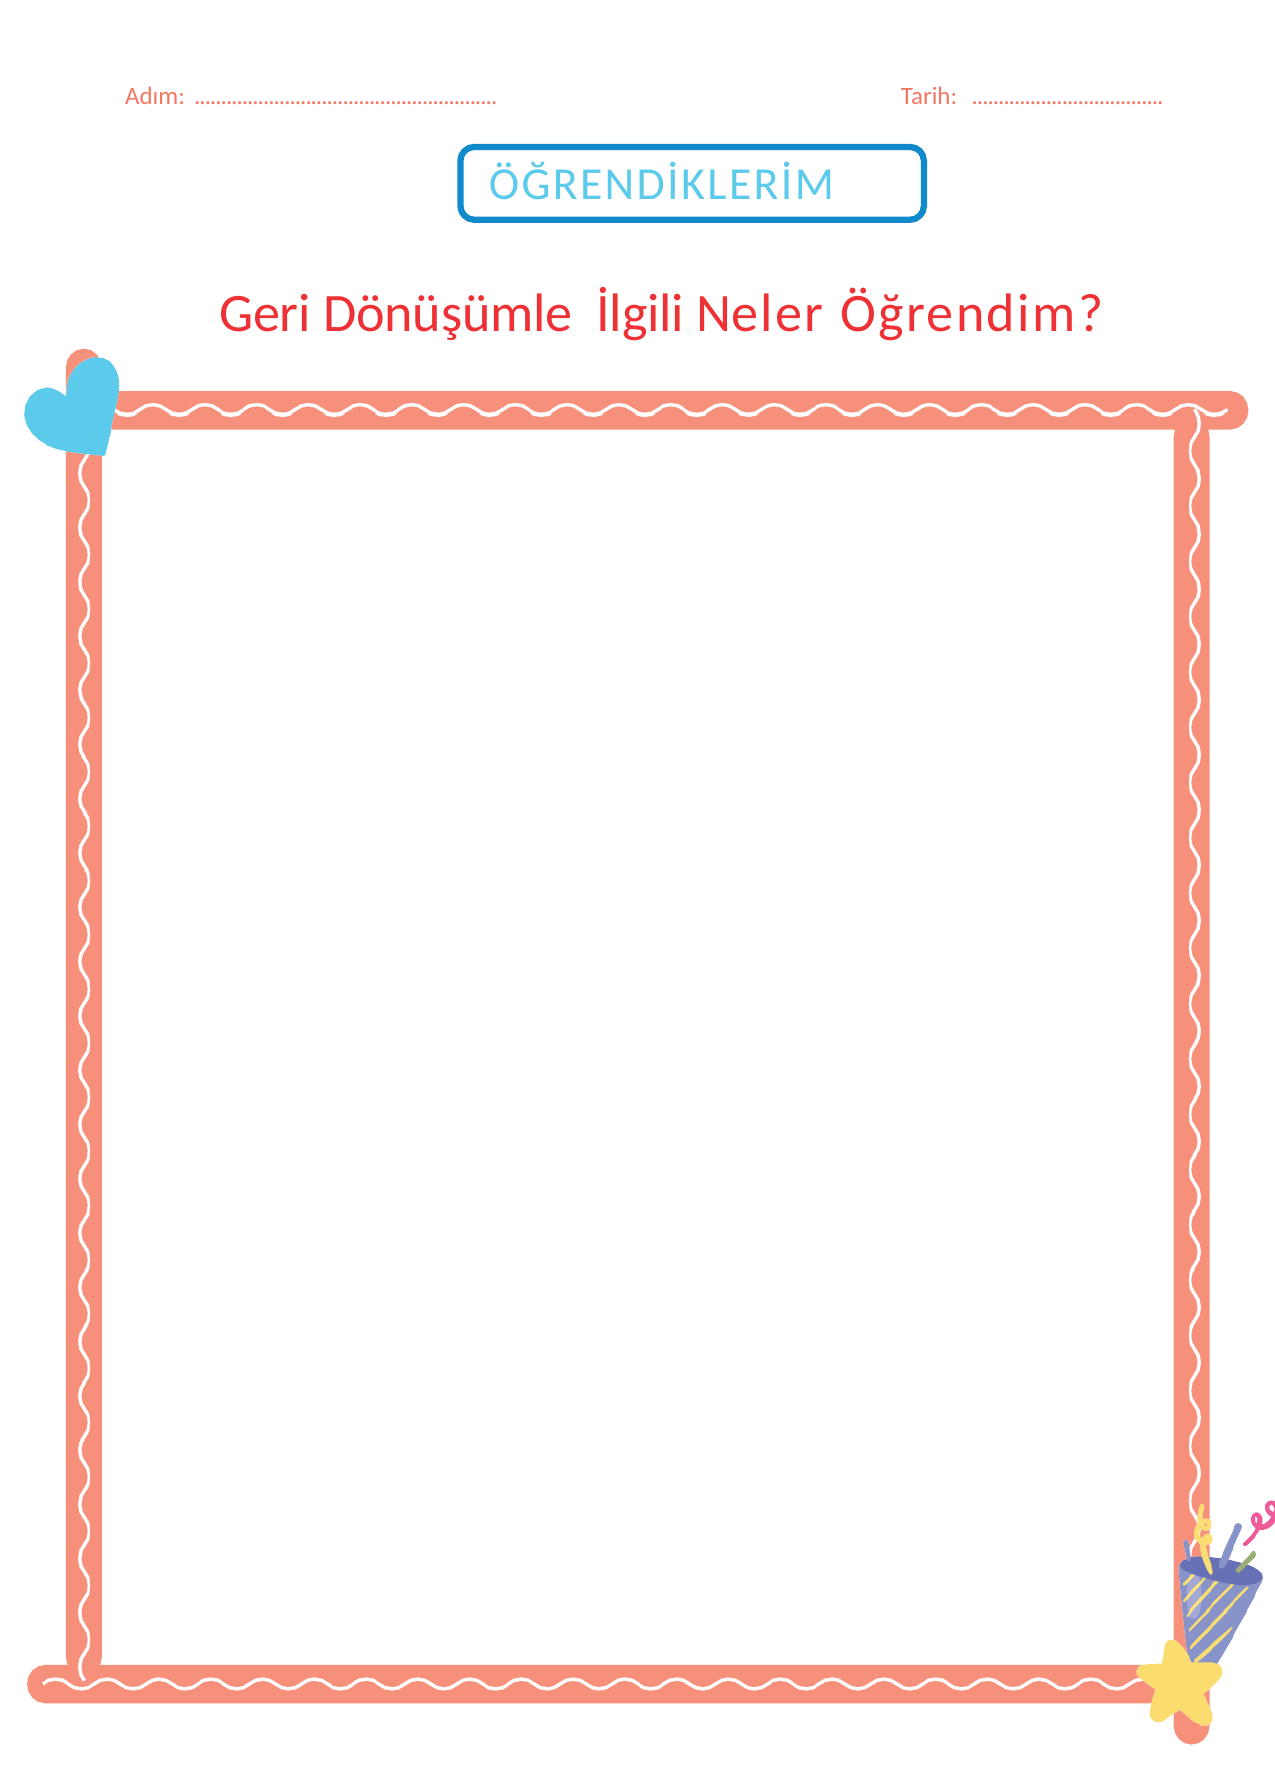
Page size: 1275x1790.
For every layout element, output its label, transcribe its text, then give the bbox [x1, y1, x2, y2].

text_box Adım: ......................................................... [122, 77, 505, 110]
text_box Tarih: .................................... [898, 77, 1171, 110]
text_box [24, 348, 1275, 1745]
text_box [464, 146, 920, 151]
text_box ÖĞRENDİKLERİM Geri Dönüşümle İlgili Neler Öğrendim? [182, 151, 1143, 342]
